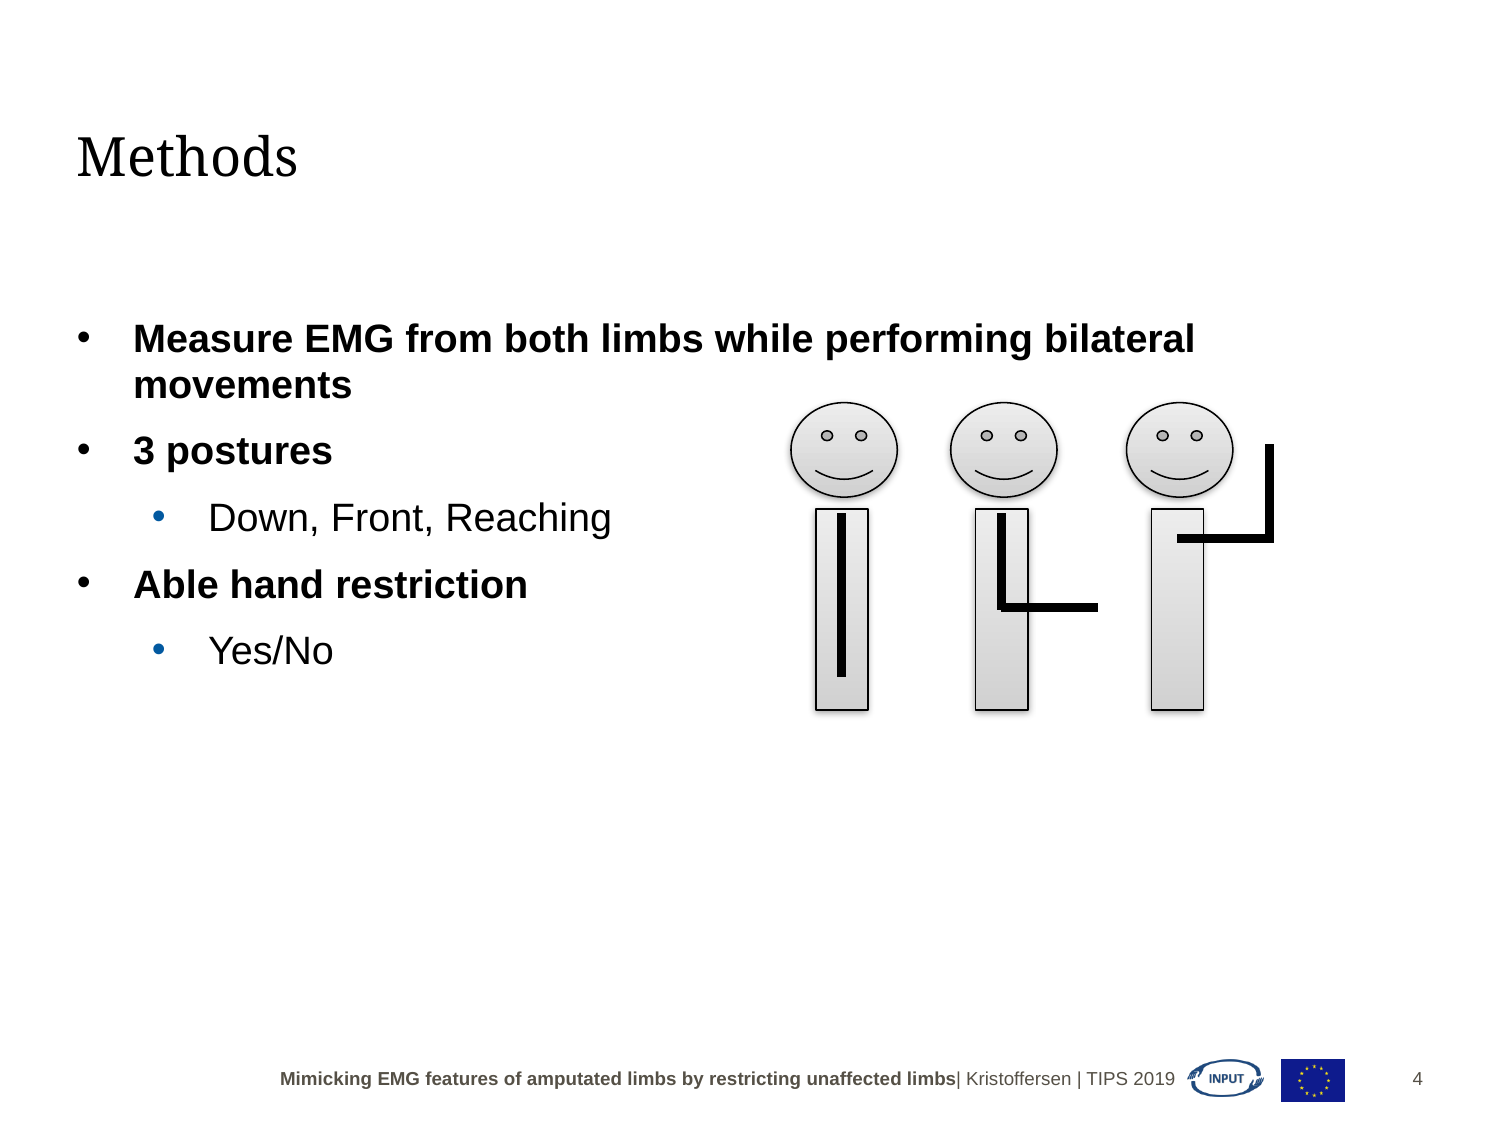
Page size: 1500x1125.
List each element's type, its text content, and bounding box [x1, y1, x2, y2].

picture [1187, 1059, 1264, 1097]
title Methods [76, 122, 1424, 194]
text_box [975, 508, 1029, 711]
text_box [790, 401, 899, 498]
list Measure EMG from both limbs while performing bilateral movements 3 postures Down, Front, Reaching Able hand restriction Yes/No [76, 314, 1424, 1024]
picture [1281, 1059, 1345, 1102]
text_box [815, 508, 869, 711]
text_box [1151, 508, 1204, 711]
slide_number 4 [1370, 1061, 1424, 1094]
text_box [949, 401, 1058, 498]
text_box [1125, 401, 1234, 498]
footer Mimicking EMG features of amputated limbs by restricting unaffected limbs| Kristoffersen | TIPS 2019 [76, 1061, 1176, 1094]
